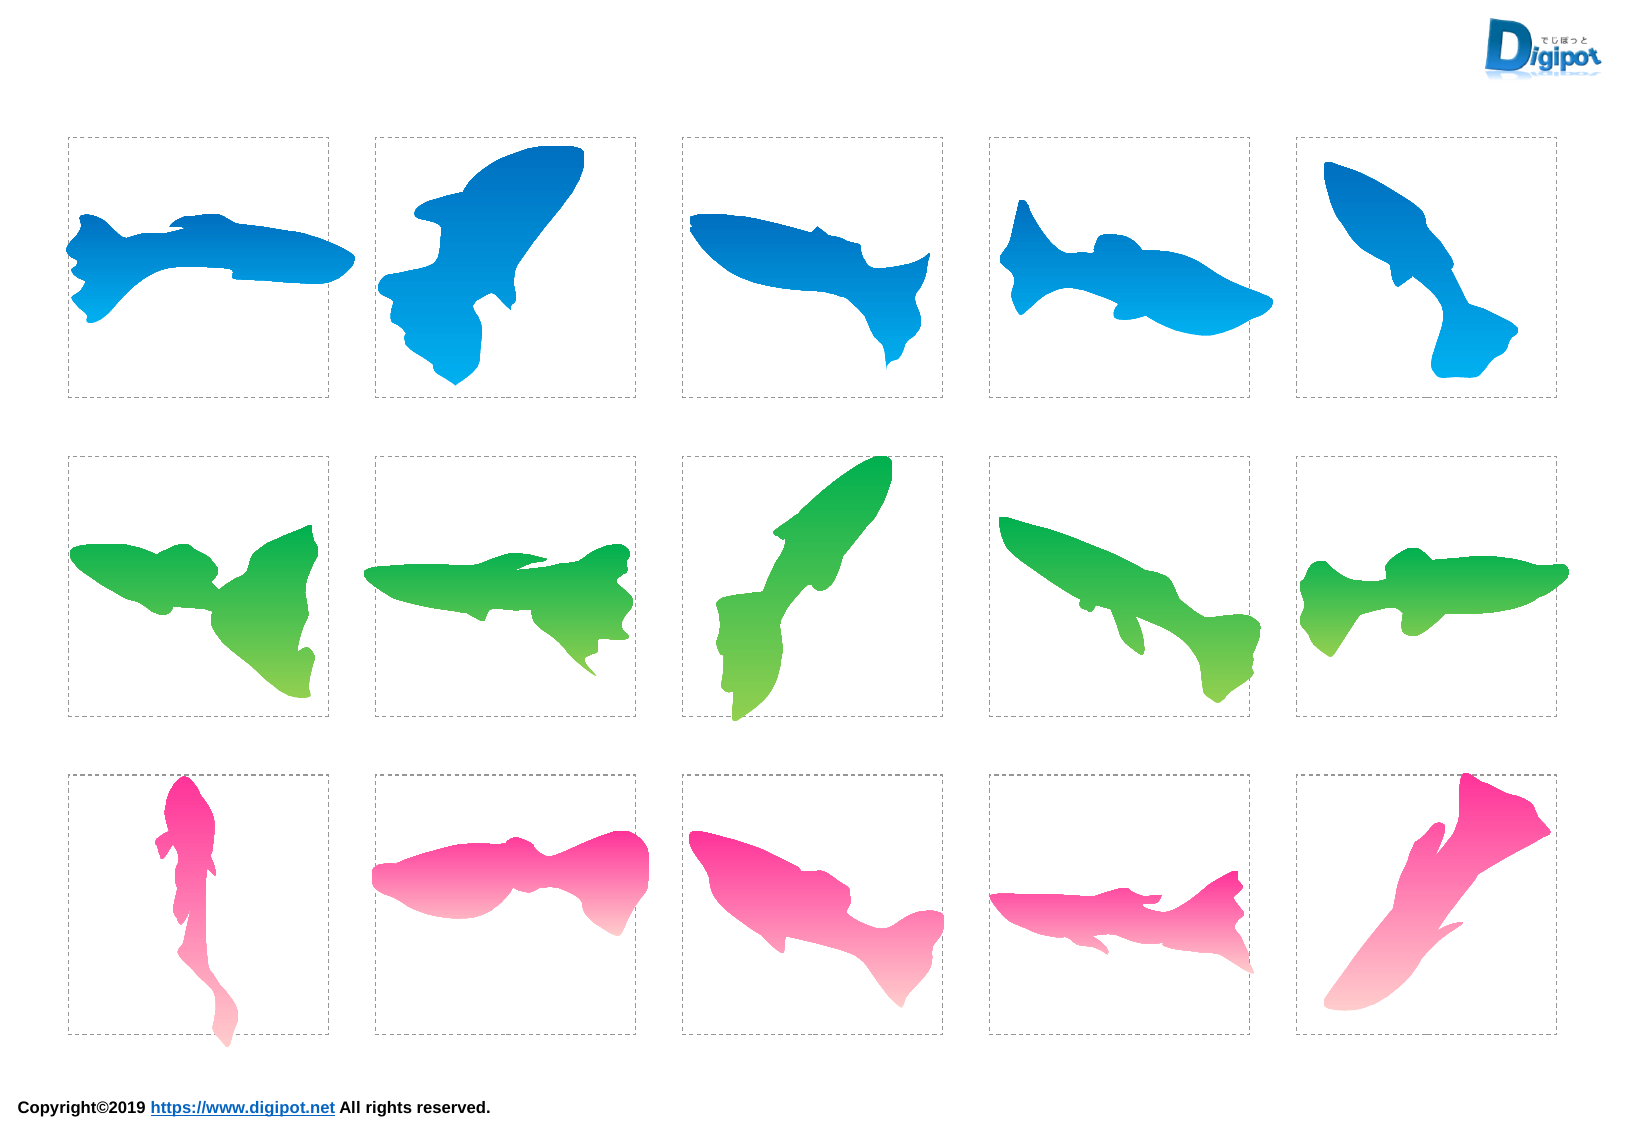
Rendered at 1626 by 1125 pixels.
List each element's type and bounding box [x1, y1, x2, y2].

picture [1485, 18, 1602, 82]
text_box [155, 776, 239, 1048]
text_box [716, 456, 893, 722]
text_box [1299, 547, 1570, 657]
text_box [1323, 773, 1551, 1011]
text_box [371, 830, 650, 936]
text_box [70, 525, 319, 699]
text_box [689, 214, 930, 371]
text_box [990, 870, 1254, 974]
text_box [378, 145, 585, 386]
text_box [999, 516, 1262, 703]
text_box [999, 200, 1274, 336]
text_box [364, 544, 634, 677]
text_box [1323, 162, 1519, 378]
text_box [66, 213, 356, 324]
text_box [689, 831, 945, 1008]
